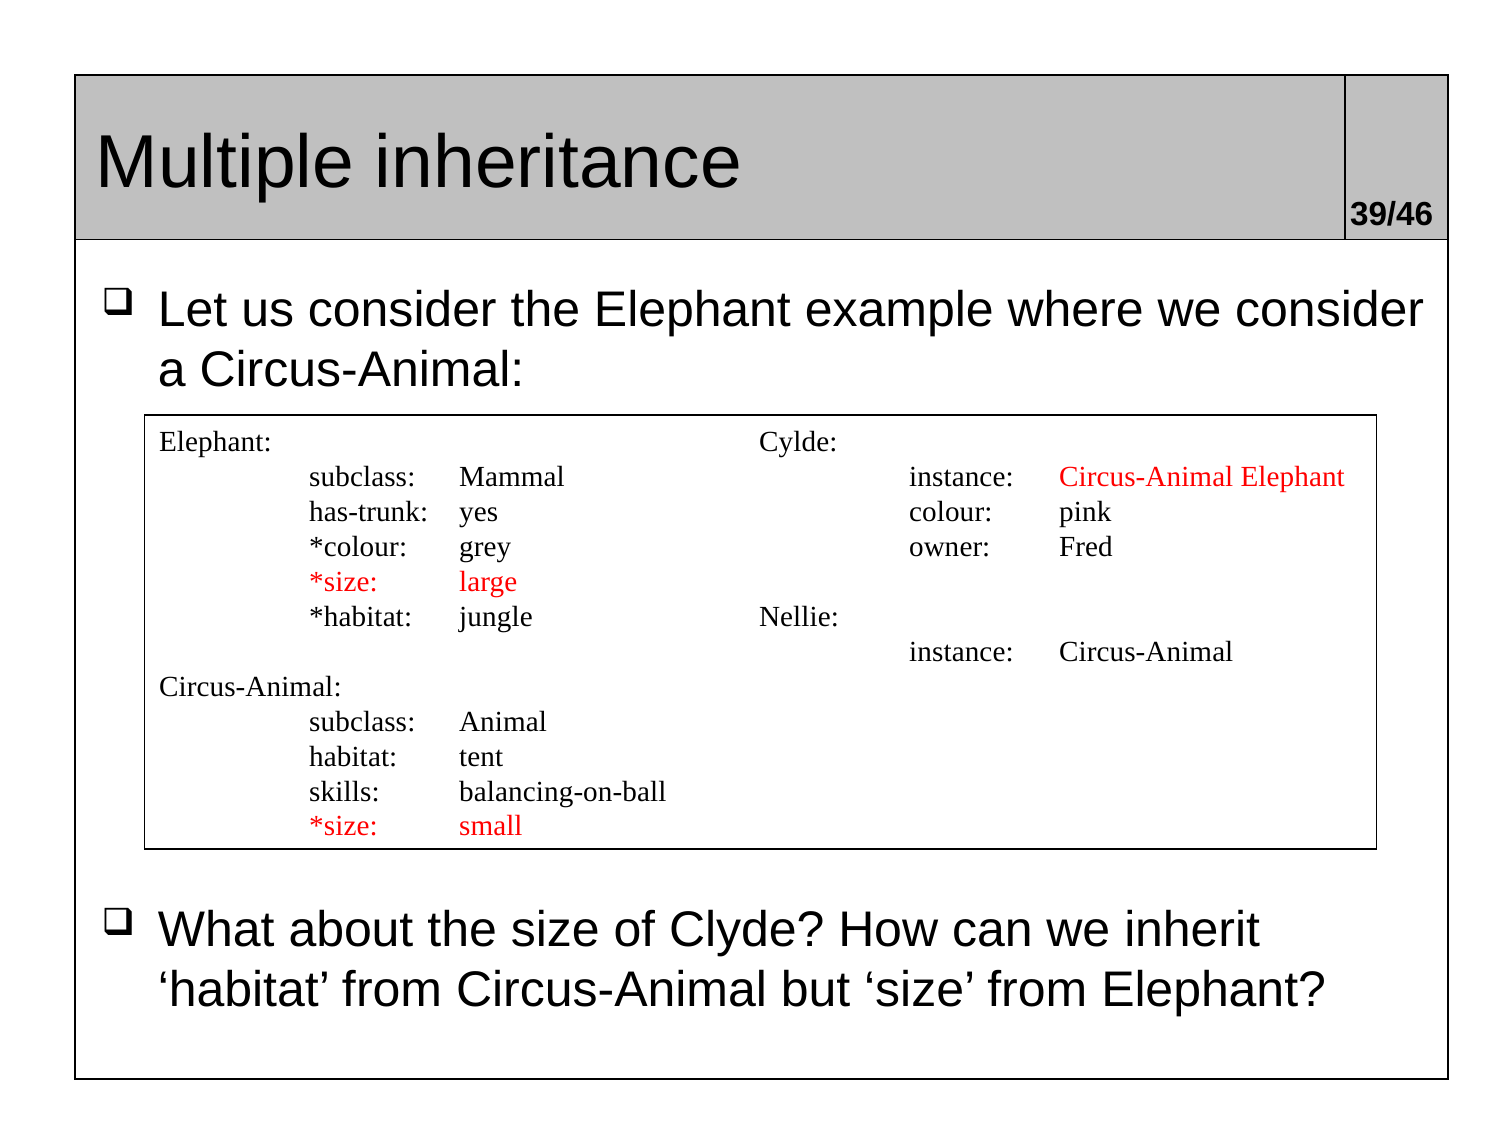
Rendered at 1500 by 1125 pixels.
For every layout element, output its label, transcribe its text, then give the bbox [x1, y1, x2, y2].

slide_number 39/46 [1346, 74, 1449, 239]
text_box Elephant: Cylde: subclass: Mammal instance: Circus-Animal Elephant has-trunk: yes colour: pink *colour: grey owner: Fred *size: large *habitat: jungle Nellie: instance: Circus-Animal Circus-Animal: subclass: Animal habitat: tent skills: balancing-on-ball *size: small [144, 414, 1377, 850]
list Let us consider the Elephant example where we consider a Circus-Animal: What about the size of Clyde? How can we inherit ‘habitat’ from Circus-Animal but ‘size’ from Elephant? [74, 239, 1449, 1080]
title Multiple inheritance [74, 74, 1346, 239]
